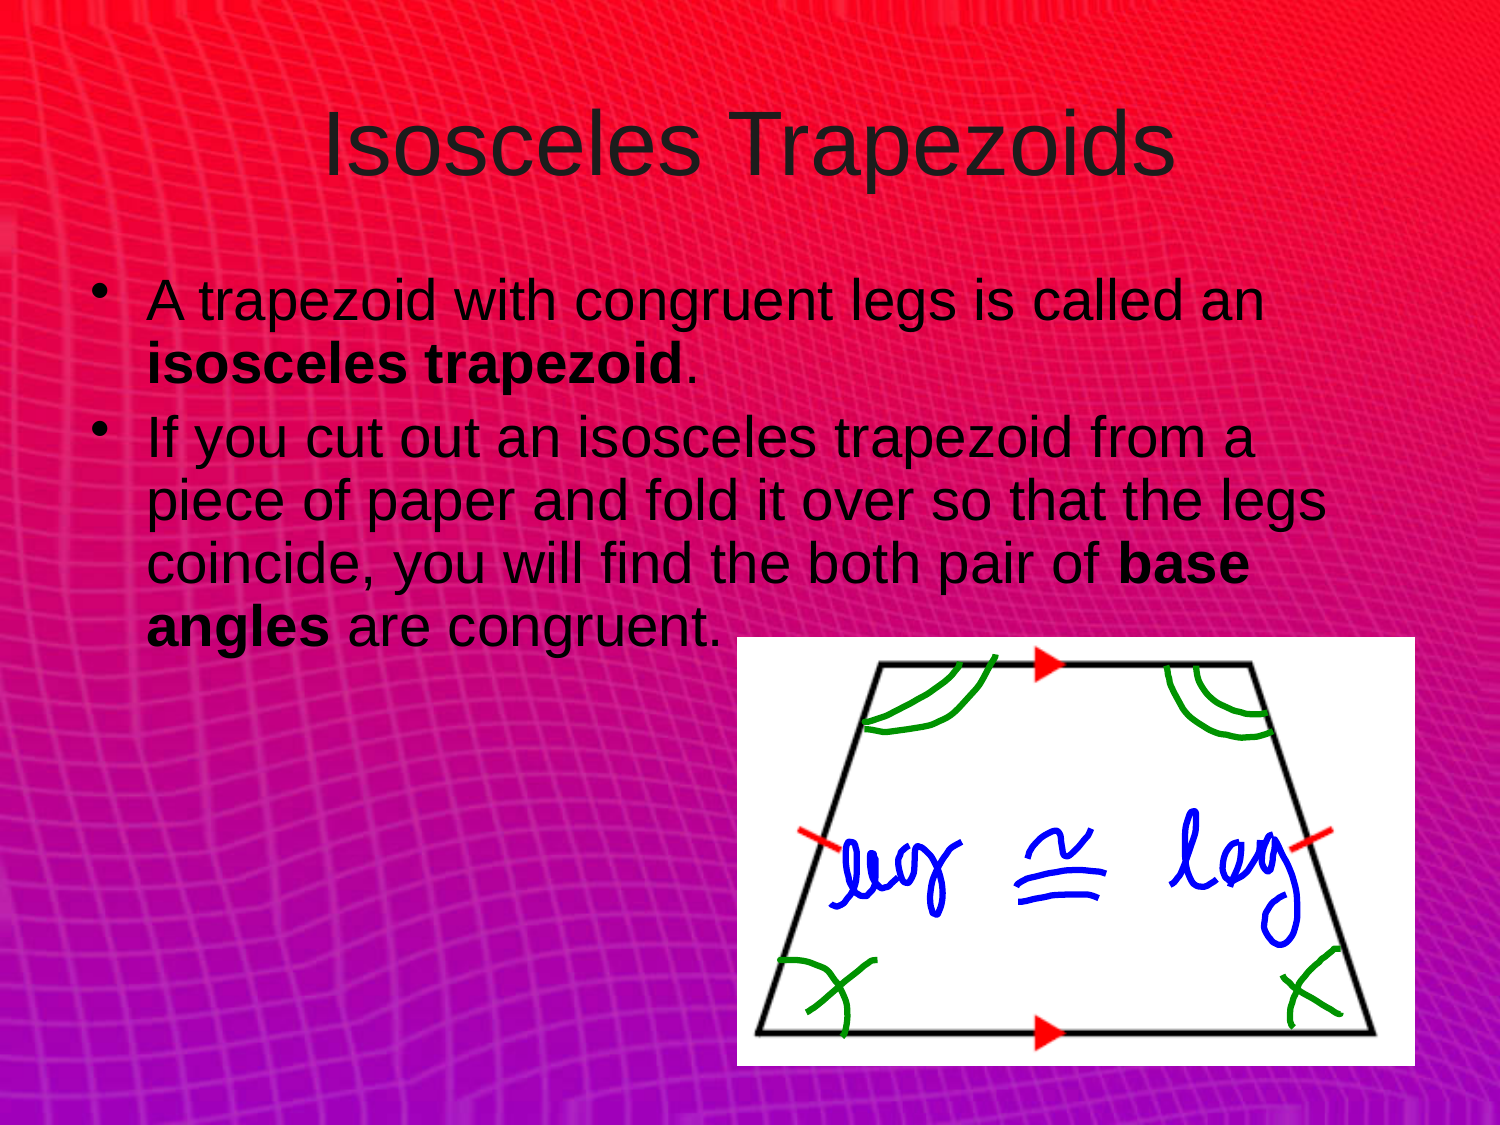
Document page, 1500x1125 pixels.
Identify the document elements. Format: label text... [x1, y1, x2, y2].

picture [0, 0, 1500, 1125]
title Isosceles Trapezoids [74, 44, 1426, 233]
list A trapezoid with congruent legs is called an isosceles trapezoid. If you cut out an isosceles trapezoid from a piece of paper and fold it over so that the legs coincide, you will find the both pair of base angles are congruent. [74, 262, 1388, 701]
